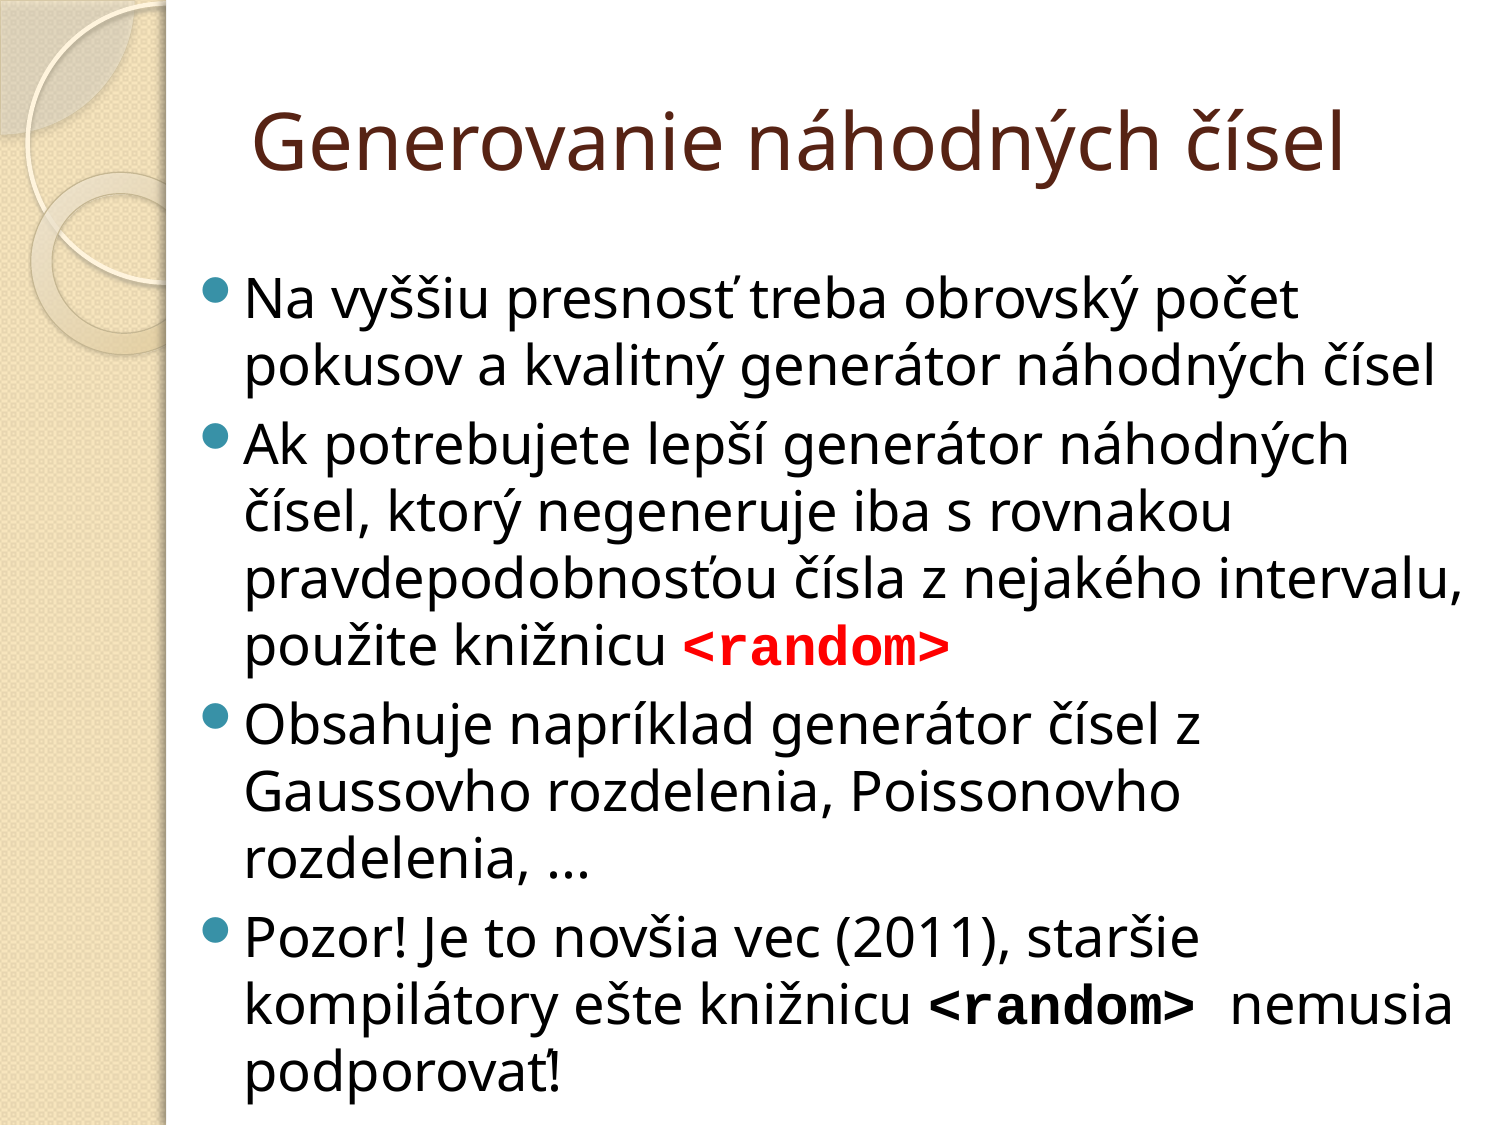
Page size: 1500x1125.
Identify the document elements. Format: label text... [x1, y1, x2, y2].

list Na vyššiu presnosť treba obrovský počet pokusov a kvalitný generátor náhodných čísel Ak potrebujete lepší generátor náhodných čísel, ktorý negeneruje iba s rovnakou pravdepodobnosťou čísla z nejakého intervalu, použite knižnicu <random> Obsahuje napríklad generátor čísel z Gaussovho rozdelenia, Poissonovho rozdelenia, ... Pozor! Je to novšia vec (2011), staršie kompilátory ešte knižnicu <random> nemusia podporovať! [171, 255, 1500, 1125]
title Generovanie náhodných čísel [235, 45, 1466, 233]
